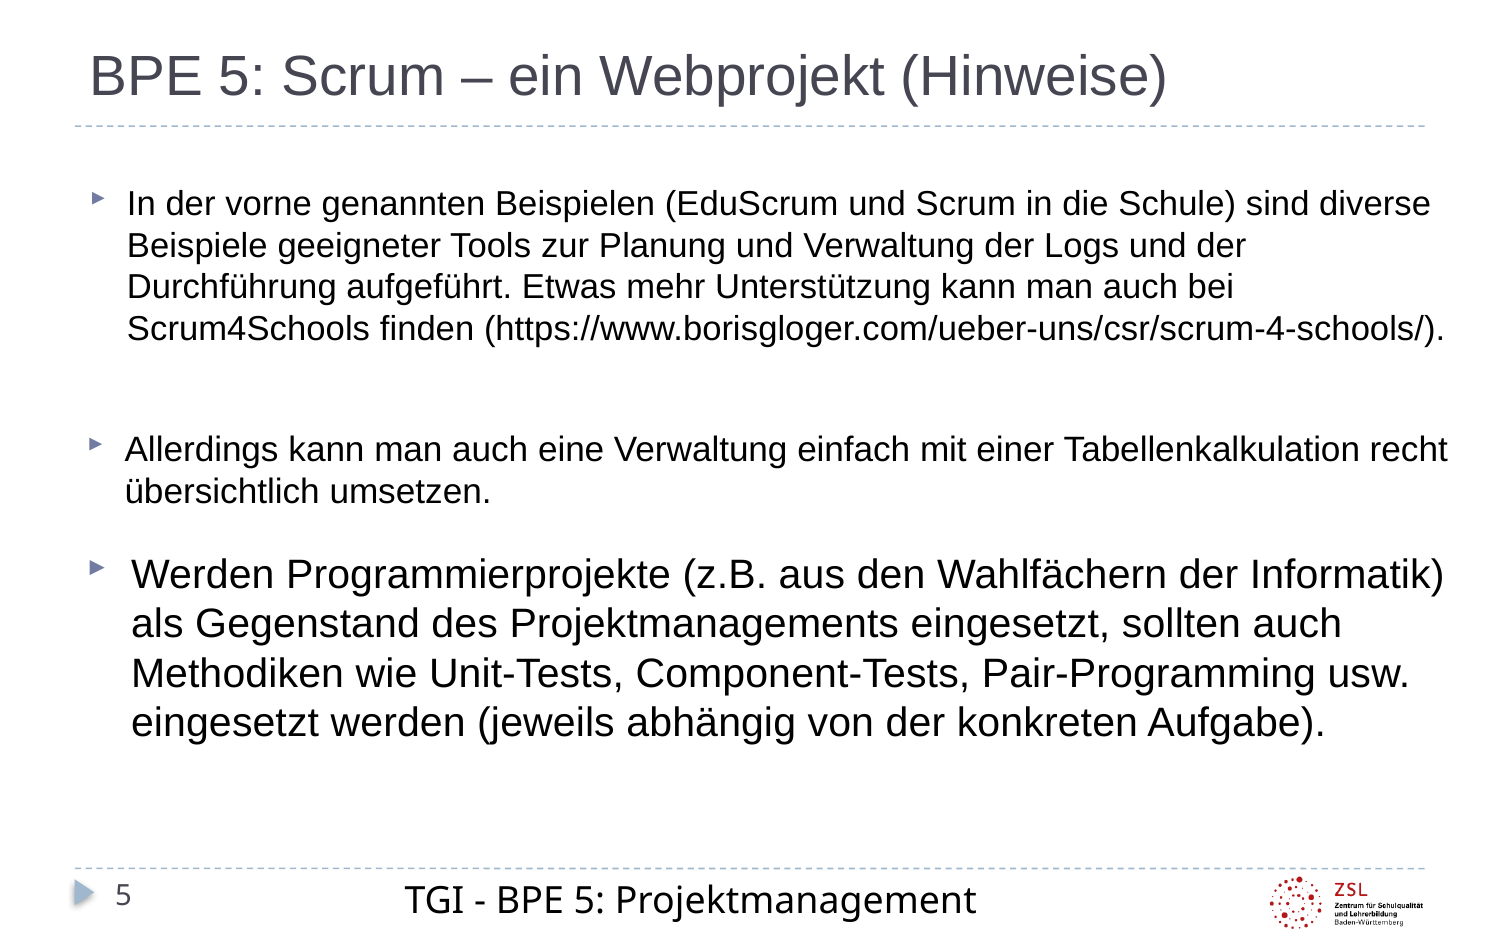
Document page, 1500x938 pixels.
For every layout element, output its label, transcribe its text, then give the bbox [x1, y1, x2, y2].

text_box Allerdings kann man auch eine Verwaltung einfach mit einer Tabellenkalkulation recht übersichtlich umsetzen. [72, 418, 1468, 519]
footer TGI - BPE 5: Projektmanagement [336, 868, 1046, 919]
picture [1269, 875, 1424, 930]
title BPE 5: Scrum – ein Webprojekt (Hinweise) [75, 31, 1425, 115]
list In der vorne genannten Beispielen (EduScrum und Scrum in die Schule) sind diverse Beispiele geeigneter Tools zur Planung und Verwaltung der Logs und der Durchführung aufgeführt. Etwas mehr Unterstützung kann man auch bei Scrum4Schools finden (https://www.borisgloger.com/ueber-uns/csr/scrum-4-schools/). [75, 173, 1471, 398]
slide_number 5 [100, 868, 336, 919]
text_box Werden Programmierprojekte (z.B. aus den Wahlfächern der Informatik) als Gegenstand des Projektmanagements eingesetzt, sollten auch Methodiken wie Unit-Tests, Component-Tests, Pair-Programming usw. eingesetzt werden (jeweils abhängig von der konkreten Aufgabe). [72, 539, 1468, 764]
